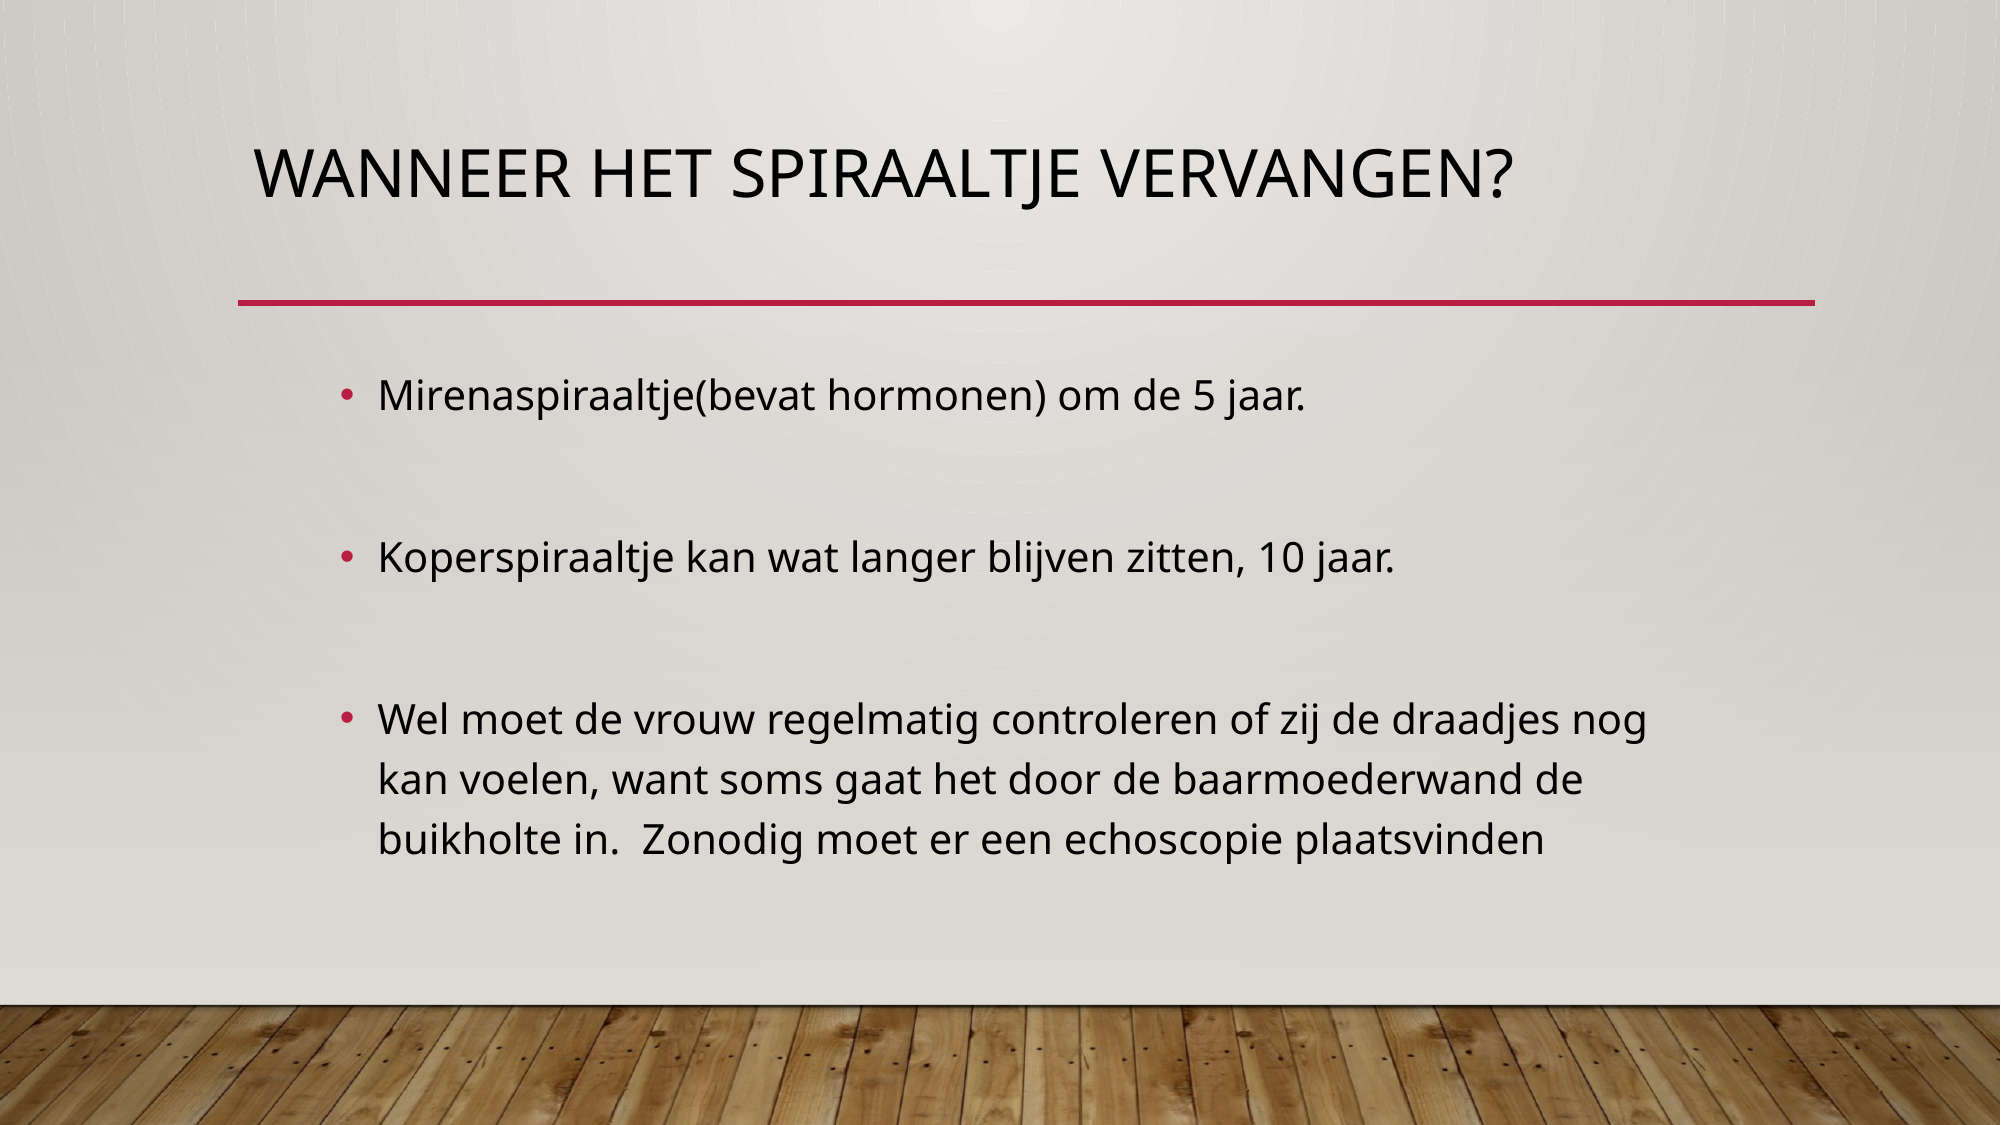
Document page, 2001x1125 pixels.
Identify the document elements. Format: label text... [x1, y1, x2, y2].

list Mirenaspiraaltje(bevat hormonen) om de 5 jaar. Koperspiraaltje kan wat langer blijven zitten, 10 jaar. Wel moet de vrouw regelmatig controleren of zij de draadjes nog kan voelen, want soms gaat het door de baarmoederwand de buikholte in. Zonodig moet er een echoscopie plaatsvinden [324, 200, 1675, 1006]
title Wanneer het spiraaltje vervangen? [238, 131, 1814, 305]
picture [0, 1005, 2000, 1125]
